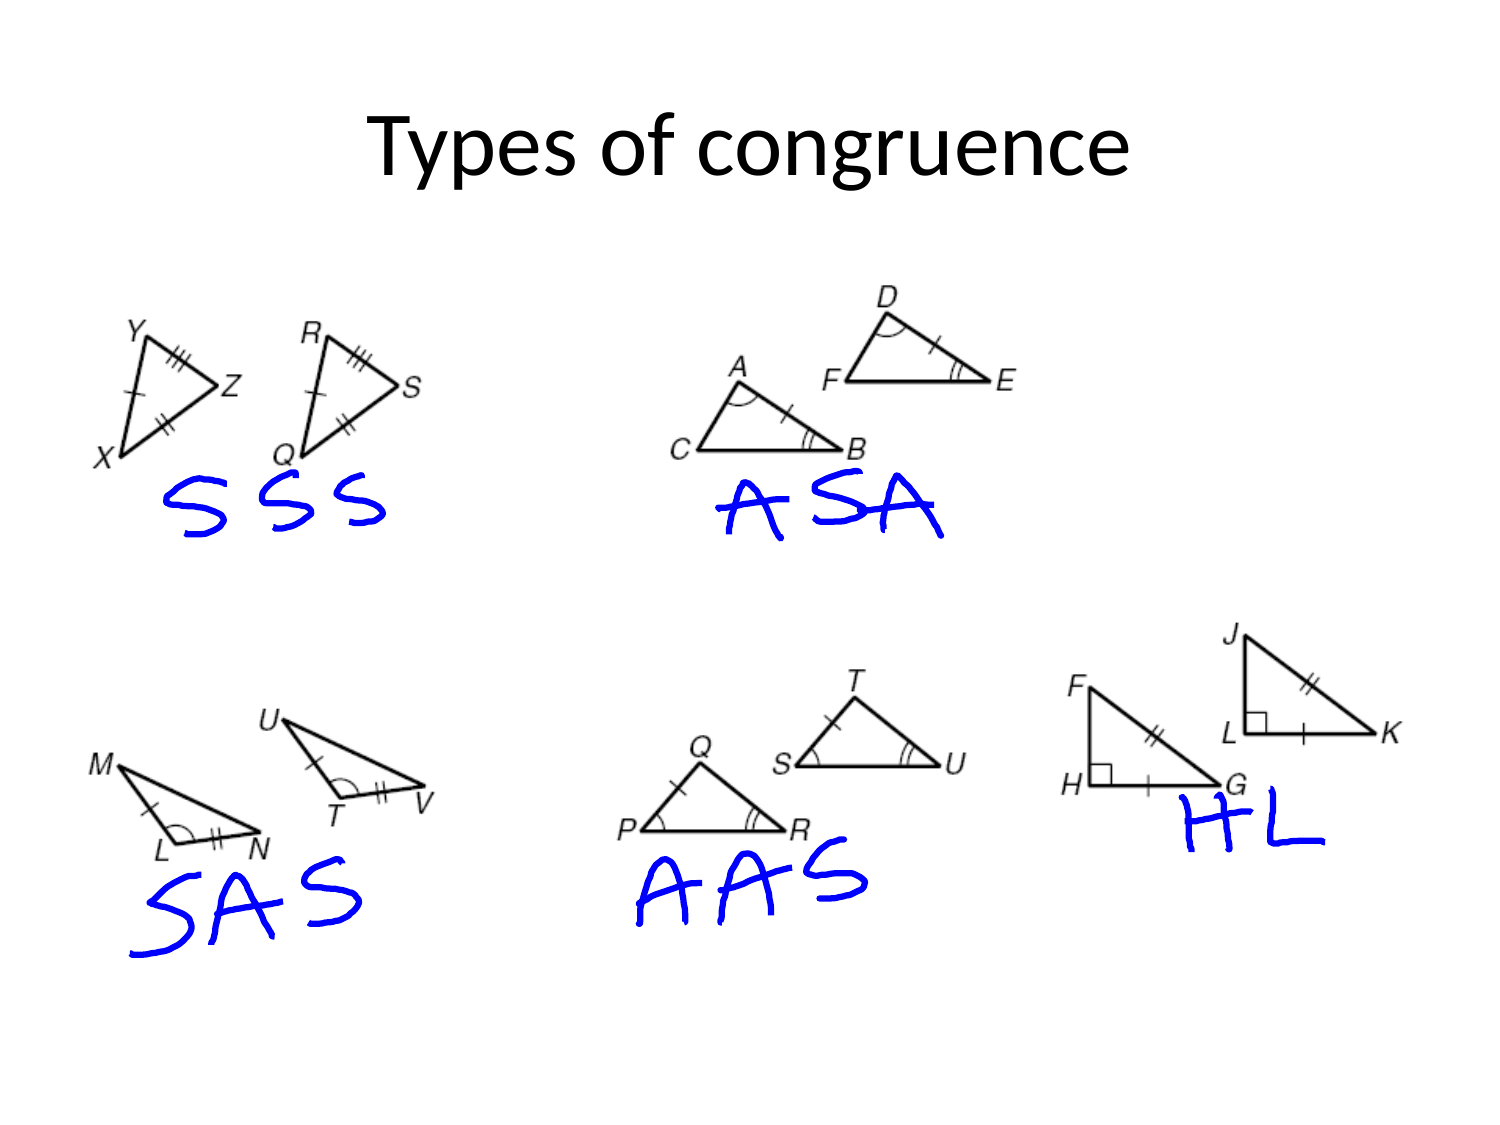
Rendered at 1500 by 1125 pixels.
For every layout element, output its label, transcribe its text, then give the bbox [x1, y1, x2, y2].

text_box [719, 867, 793, 892]
picture [1024, 587, 1426, 840]
text_box [805, 867, 866, 900]
text_box [638, 891, 686, 925]
picture [62, 662, 454, 938]
picture [49, 262, 449, 526]
text_box [881, 513, 942, 537]
text_box [813, 513, 865, 523]
text_box [725, 867, 765, 888]
picture [624, 262, 1032, 504]
text_box [728, 513, 782, 540]
text_box [641, 867, 682, 900]
title Types of congruence [75, 45, 1425, 233]
text_box [638, 882, 703, 907]
picture [587, 599, 968, 858]
text_box [129, 947, 176, 956]
text_box [719, 877, 772, 924]
